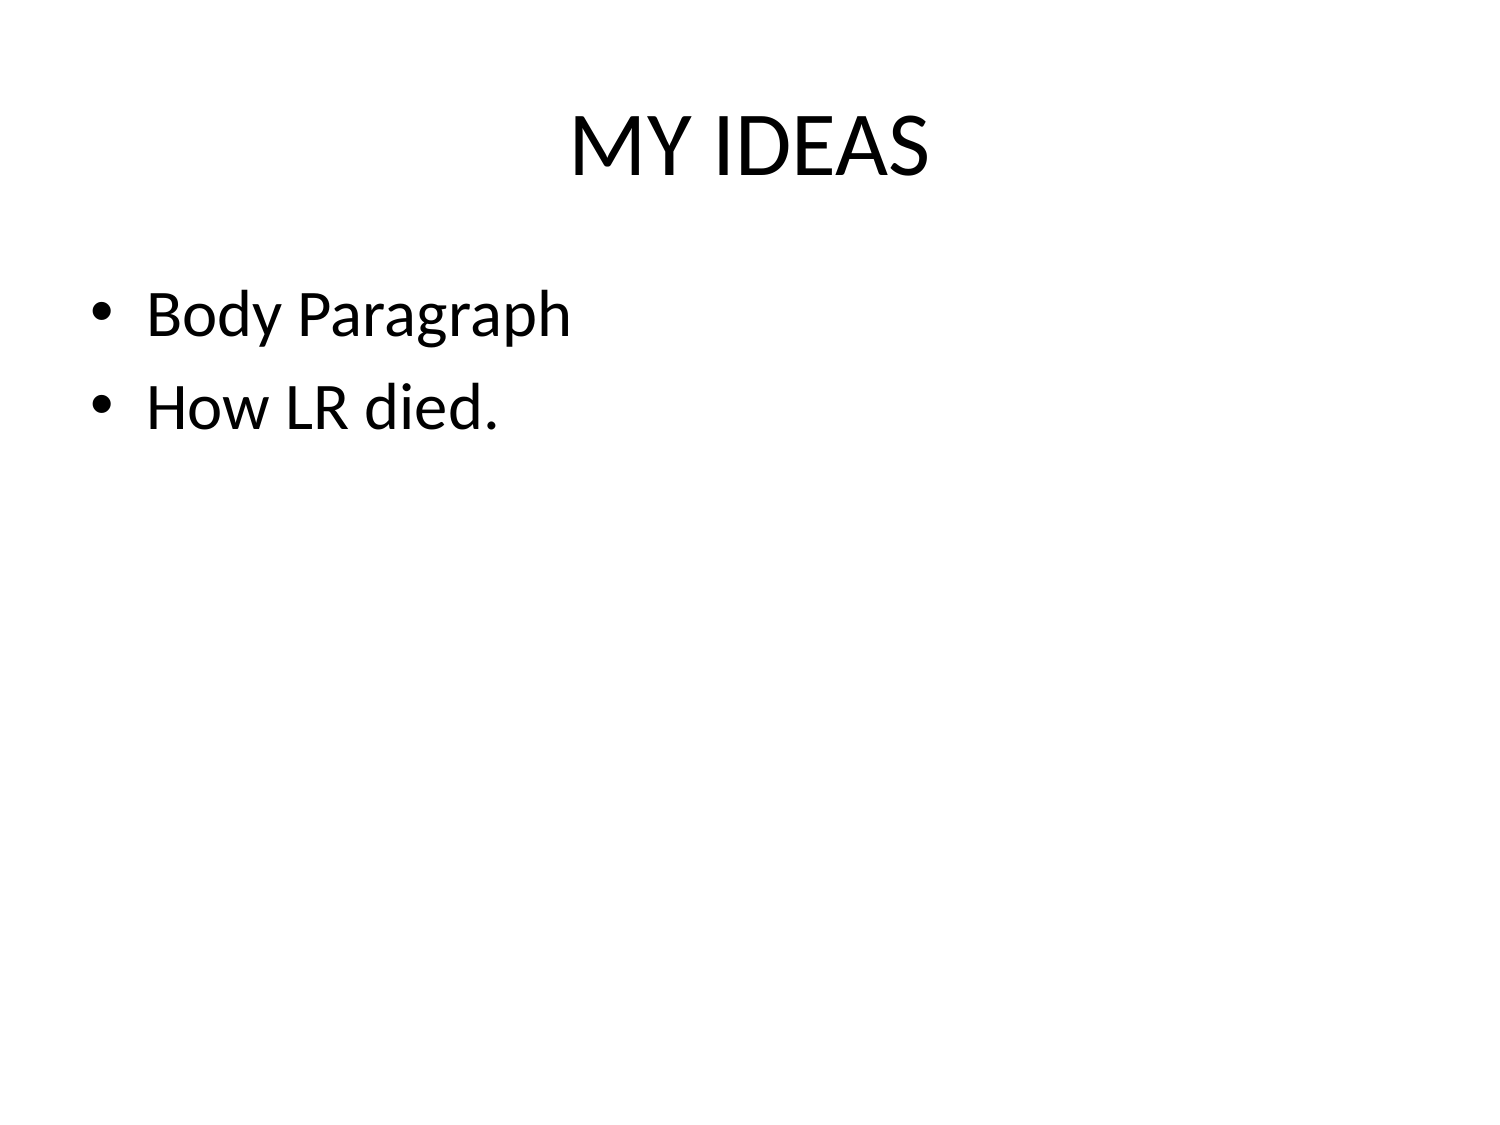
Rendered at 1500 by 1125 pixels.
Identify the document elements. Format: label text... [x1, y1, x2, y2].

list Body Paragraph How LR died. [75, 262, 1425, 1005]
title MY IDEAS [75, 45, 1425, 233]
